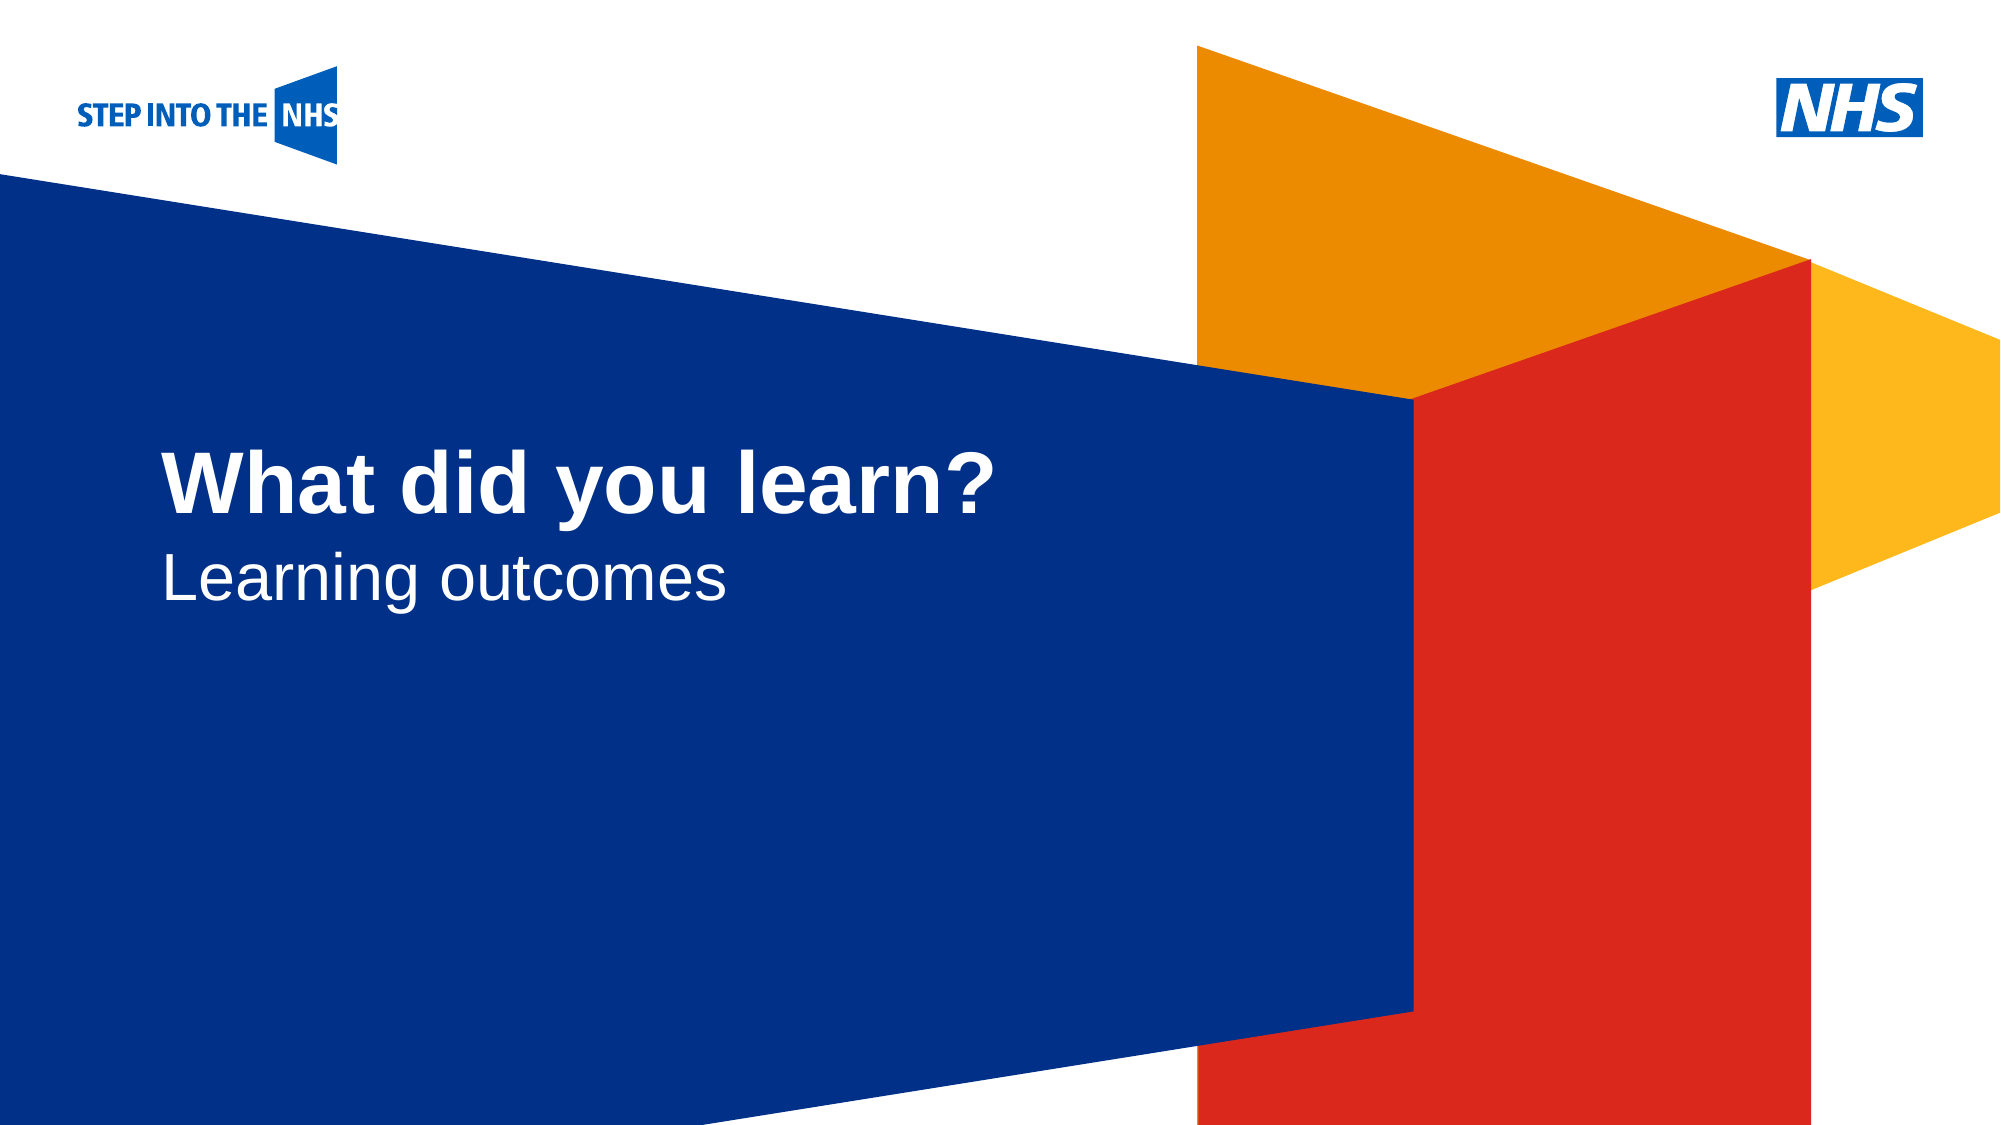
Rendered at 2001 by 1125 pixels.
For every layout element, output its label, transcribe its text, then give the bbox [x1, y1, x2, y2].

list What did you learn? Learning outcomes [161, 438, 1169, 931]
